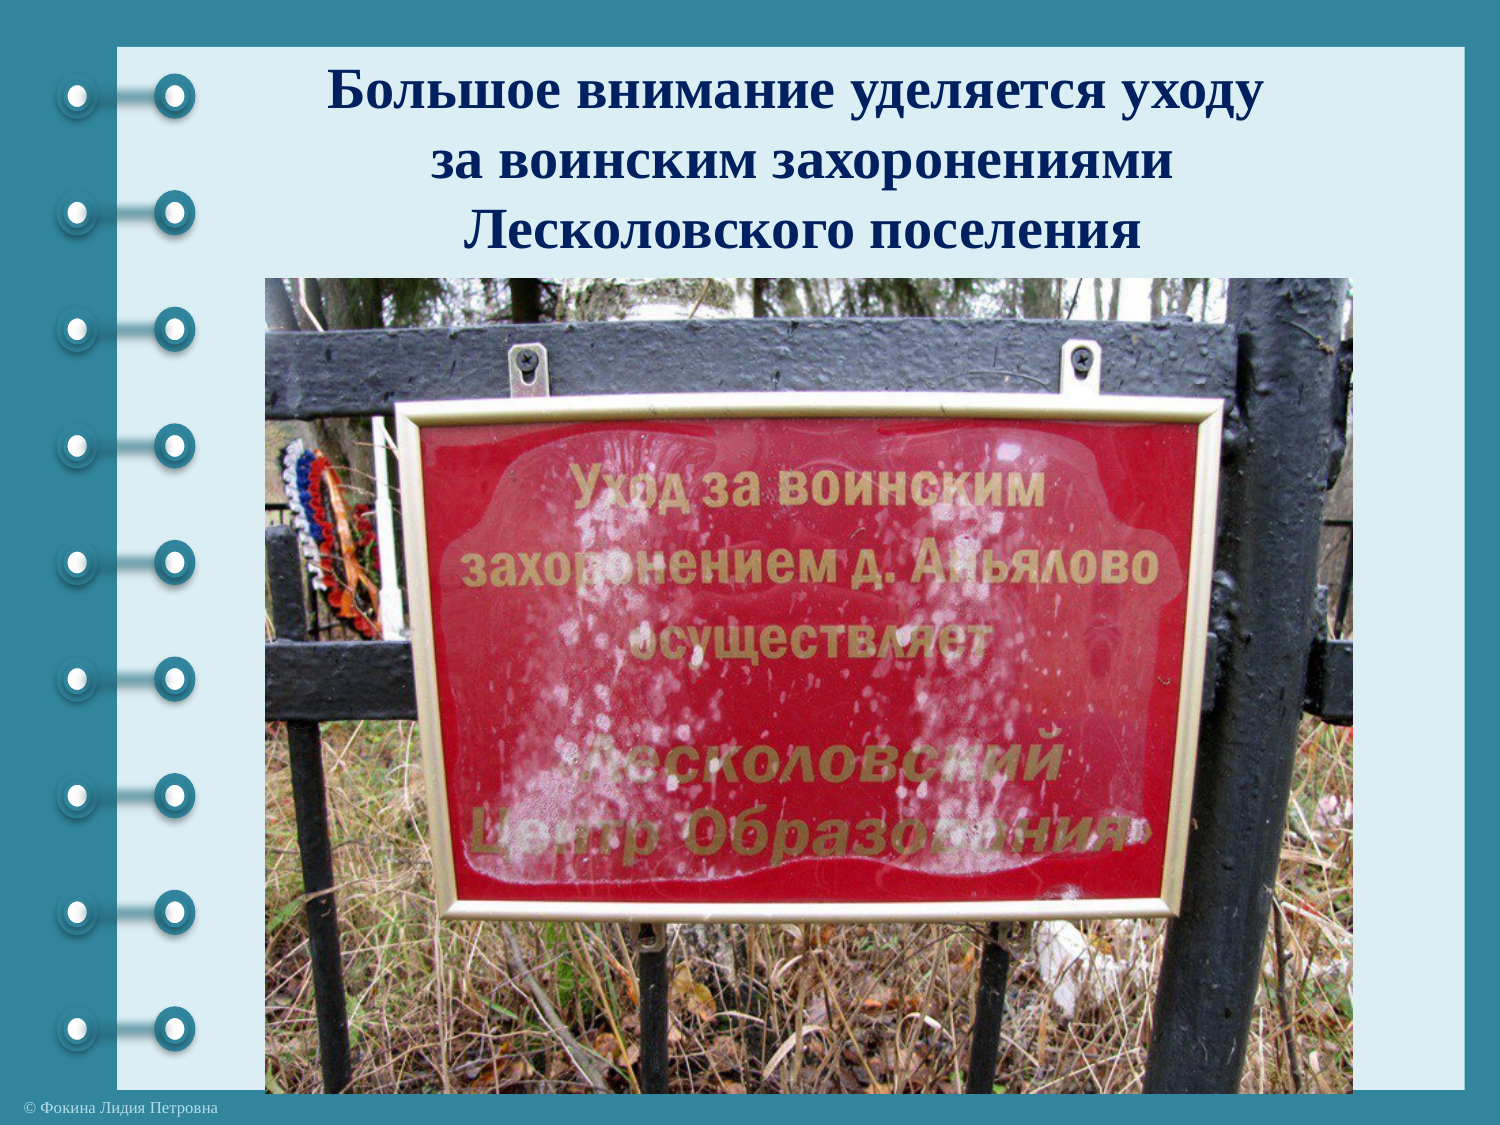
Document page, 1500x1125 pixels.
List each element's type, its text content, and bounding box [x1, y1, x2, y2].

picture [265, 278, 1353, 1095]
text_box Большое внимание уделяется уходу за воинским захоронениями Лесколовского поселения [230, 42, 1376, 268]
